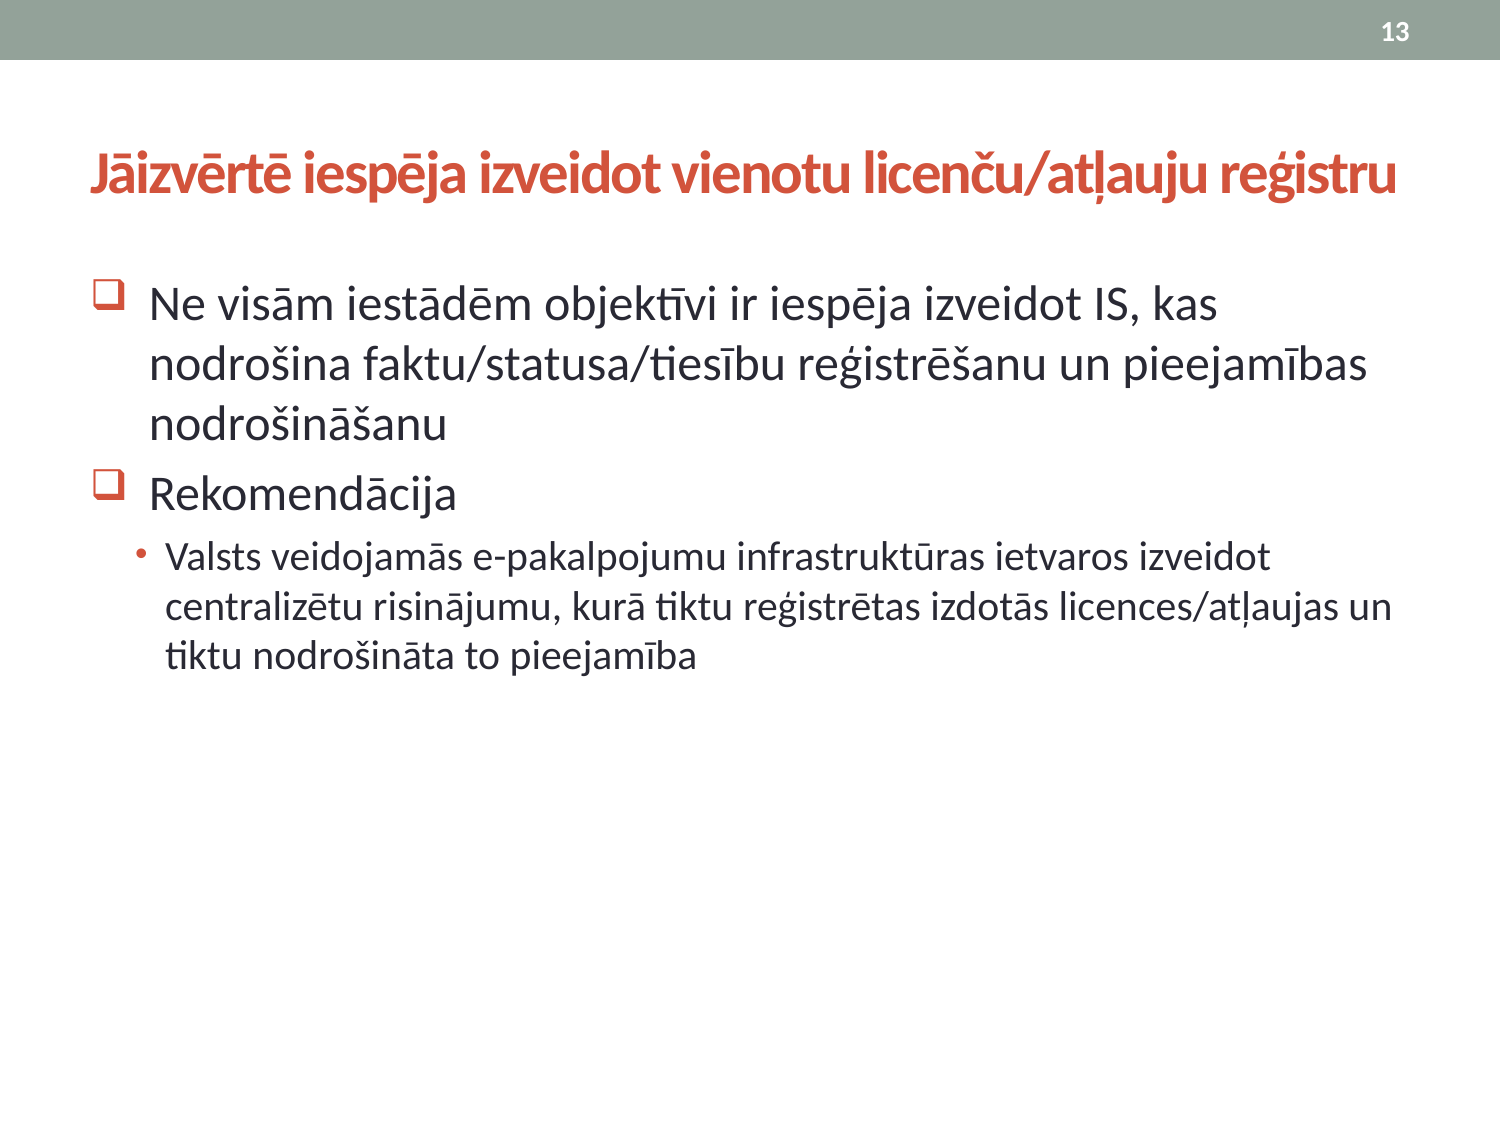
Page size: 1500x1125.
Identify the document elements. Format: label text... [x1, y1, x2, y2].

slide_number 13 [1250, 3, 1425, 57]
list Ne visām iestādēm objektīvi ir iespēja izveidot IS, kas nodrošina faktu/statusa/tiesību reģistrēšanu un pieejamības nodrošināšanu Rekomendācija Valsts veidojamās e-pakalpojumu infrastruktūras ietvaros izveidot centralizētu risinājumu, kurā tiktu reģistrētas izdotās licences/atļaujas un tiktu nodrošināta to pieejamība [75, 262, 1425, 1063]
title Jāizvērtē iespēja izveidot vienotu licenču/atļauju reģistru [75, 87, 1425, 250]
